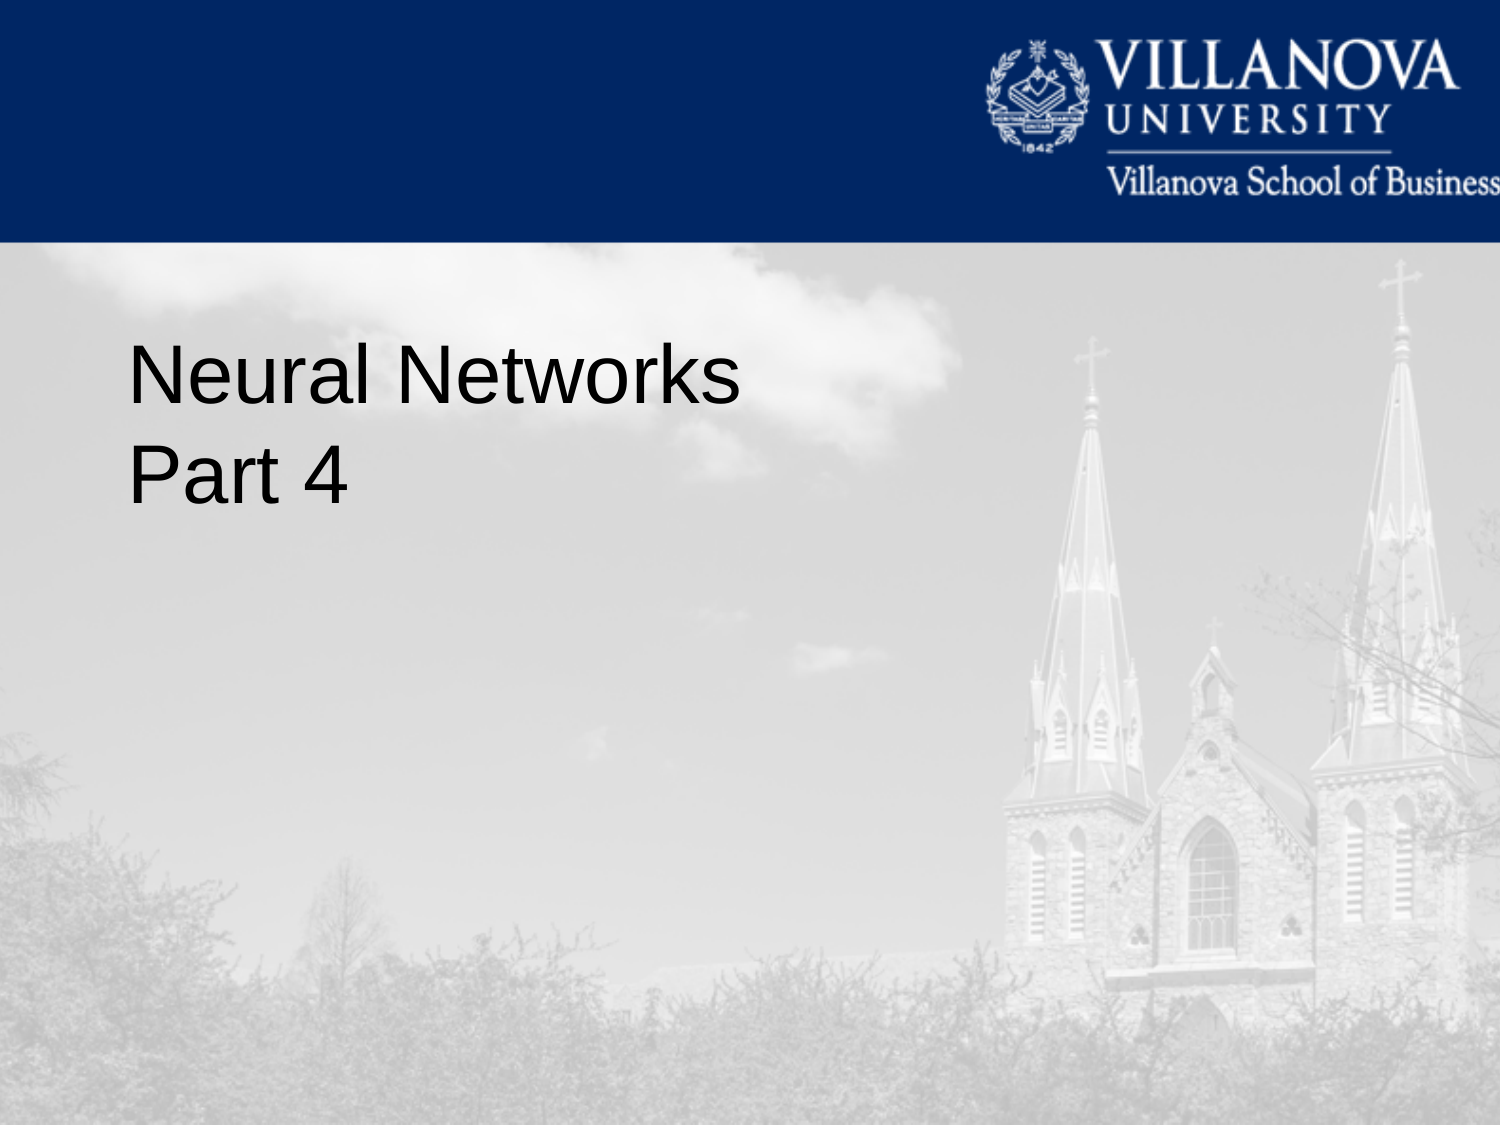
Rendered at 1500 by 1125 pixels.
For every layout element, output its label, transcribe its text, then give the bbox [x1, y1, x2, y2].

title Neural Networks Part 4 [112, 349, 1388, 591]
picture [0, 0, 1500, 1125]
